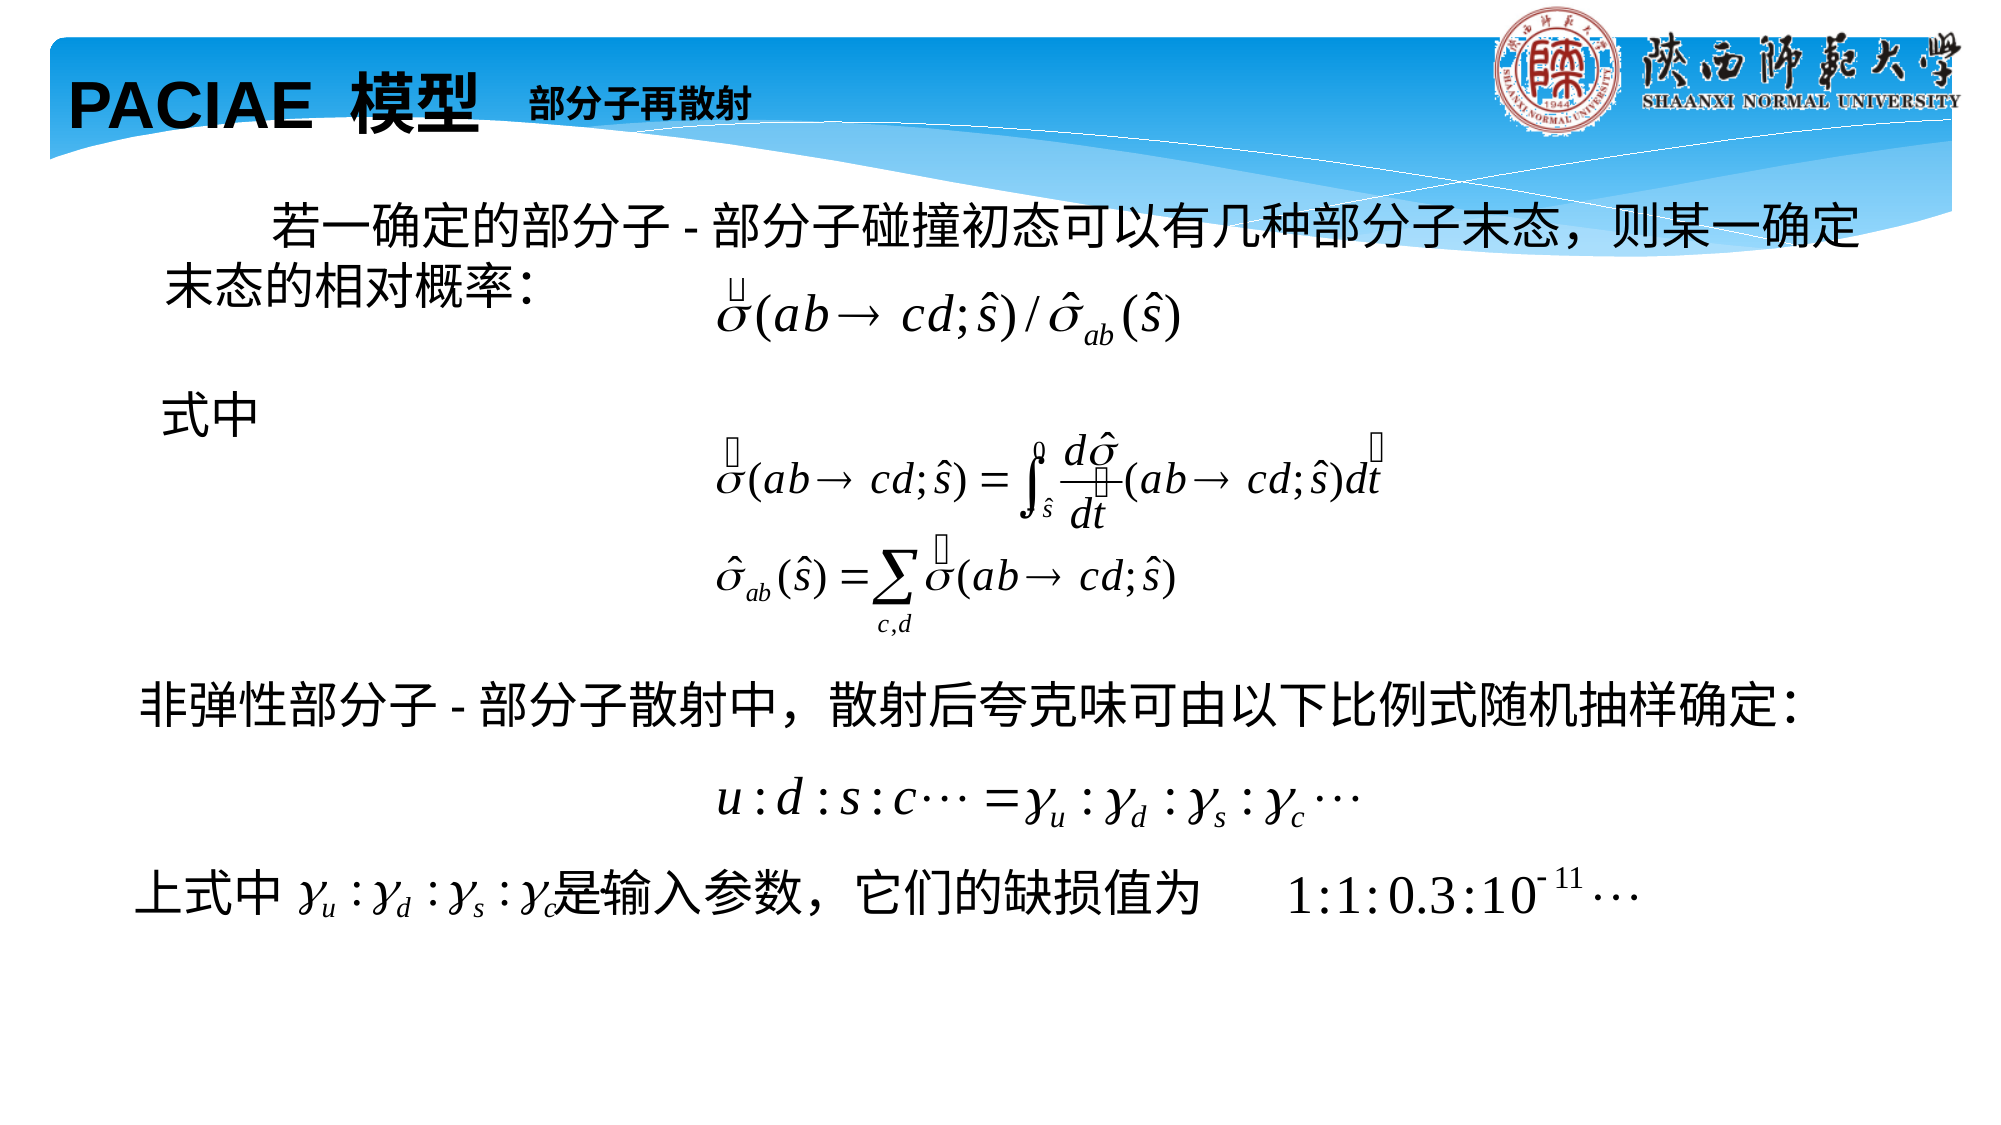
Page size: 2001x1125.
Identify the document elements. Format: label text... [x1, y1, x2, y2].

text_box PACIAE 模型 [34, 54, 535, 150]
text_box 上式中 是输入参数，它们的缺损值为 [620, 854, 1281, 929]
text_box 式中 [96, 376, 315, 452]
picture [1474, 0, 2000, 143]
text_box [709, 760, 1374, 841]
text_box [1284, 853, 1652, 927]
text_box 若一确定的部分子-部分子碰撞初态可以有几种部分子末态，则某一确定末态的相对概率： [149, 186, 1887, 322]
text_box 非弹性部分子-部分子散射中，散射后夸克味可由以下比例式随机抽样确定： [39, 665, 1842, 741]
text_box 上式中 是输入参数，它们的缺损值为 [69, 854, 289, 929]
text_box 部分子再散射 [513, 72, 769, 132]
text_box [709, 278, 1193, 359]
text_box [709, 422, 1397, 646]
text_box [289, 855, 619, 931]
